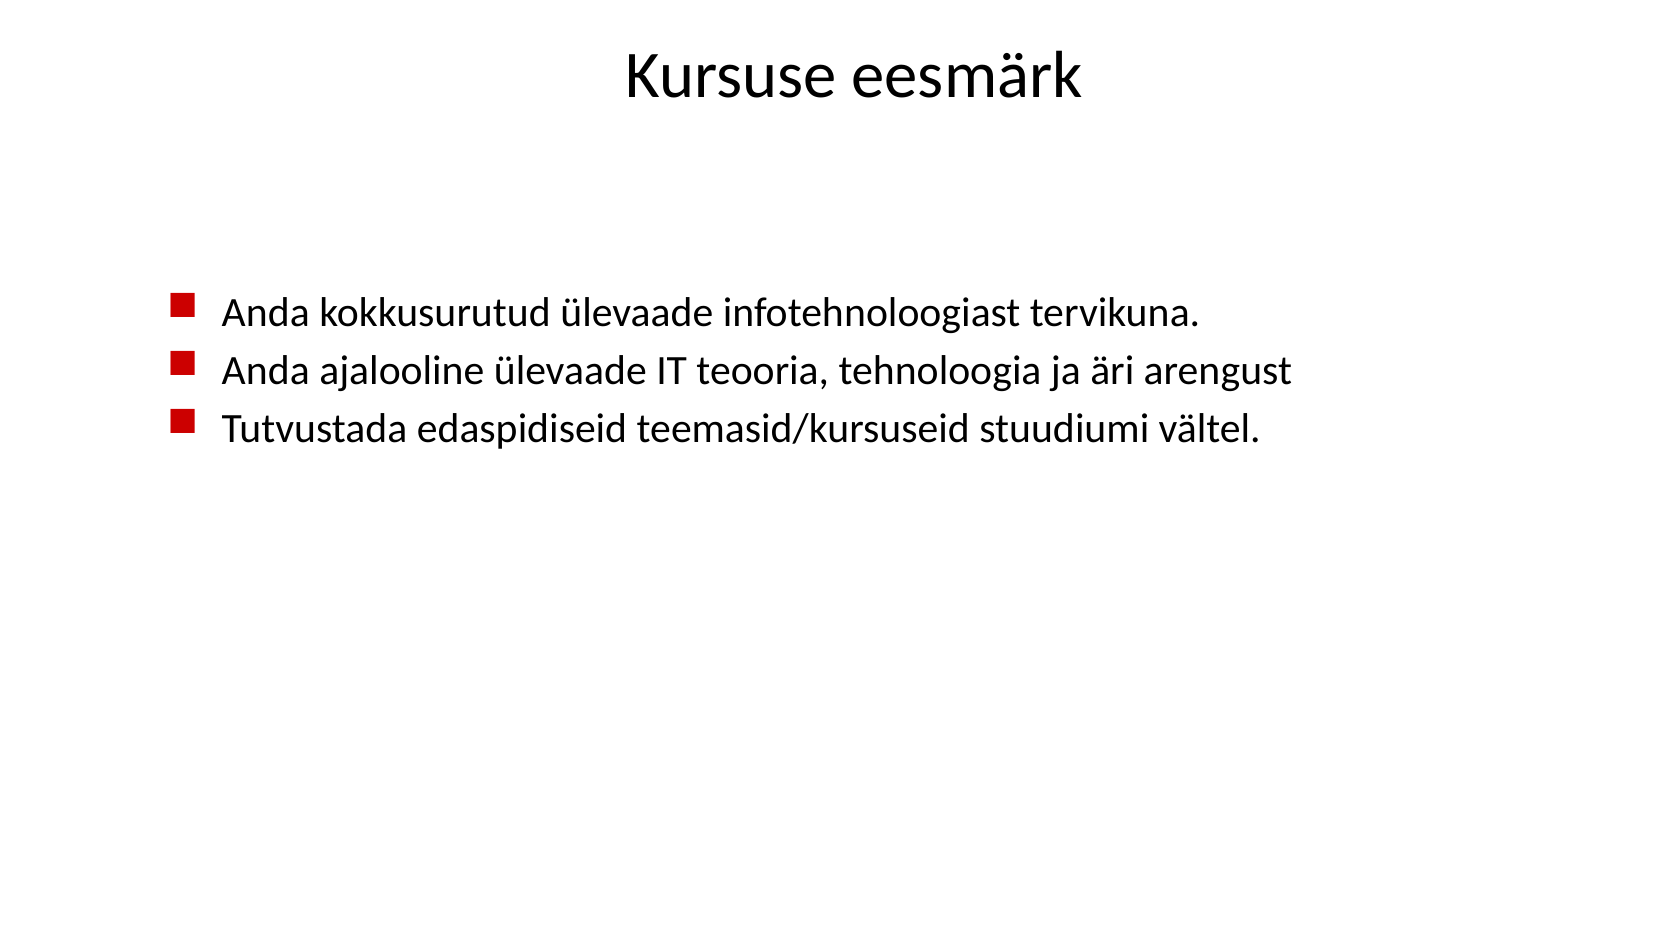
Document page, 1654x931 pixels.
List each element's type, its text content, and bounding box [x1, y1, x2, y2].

list Anda kokkusurutud ülevaade infotehnoloogiast tervikuna. Anda ajalooline ülevaade IT teooria, tehnoloogia ja äri arengust Tutvustada edaspidiseid teemasid/kursuseid stuudiumi vältel. [151, 103, 1571, 838]
title Kursuse eesmärk [151, 0, 1557, 83]
